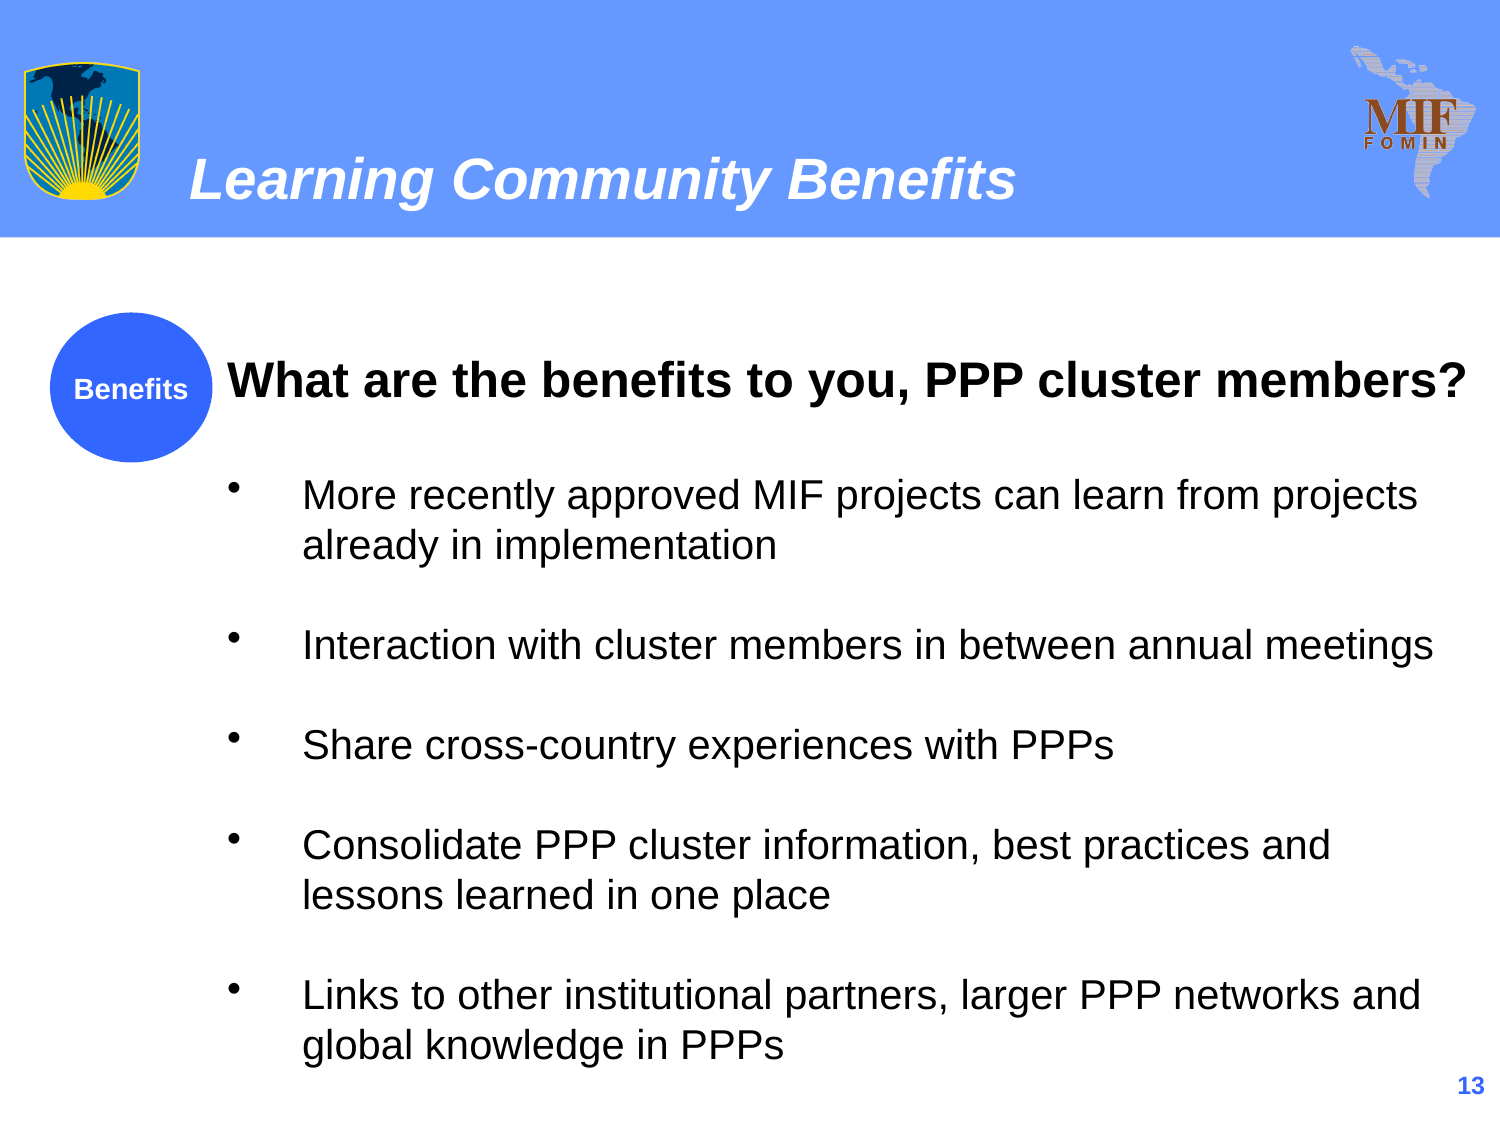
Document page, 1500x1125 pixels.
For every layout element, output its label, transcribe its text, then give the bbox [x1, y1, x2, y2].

picture [1350, 46, 1476, 198]
text_box Benefits [49, 312, 213, 463]
text_box Learning Community Benefits [174, 133, 1325, 219]
text_box What are the benefits to you, PPP cluster members? More recently approved MIF projects can learn from projects already in implementation Interaction with cluster members in between annual meetings Share cross-country experiences with PPPs Consolidate PPP cluster information, best practices and lessons learned in one place Links to other institutional partners, larger PPP networks and global knowledge in PPPs [212, 290, 1500, 1125]
picture [24, 62, 140, 200]
